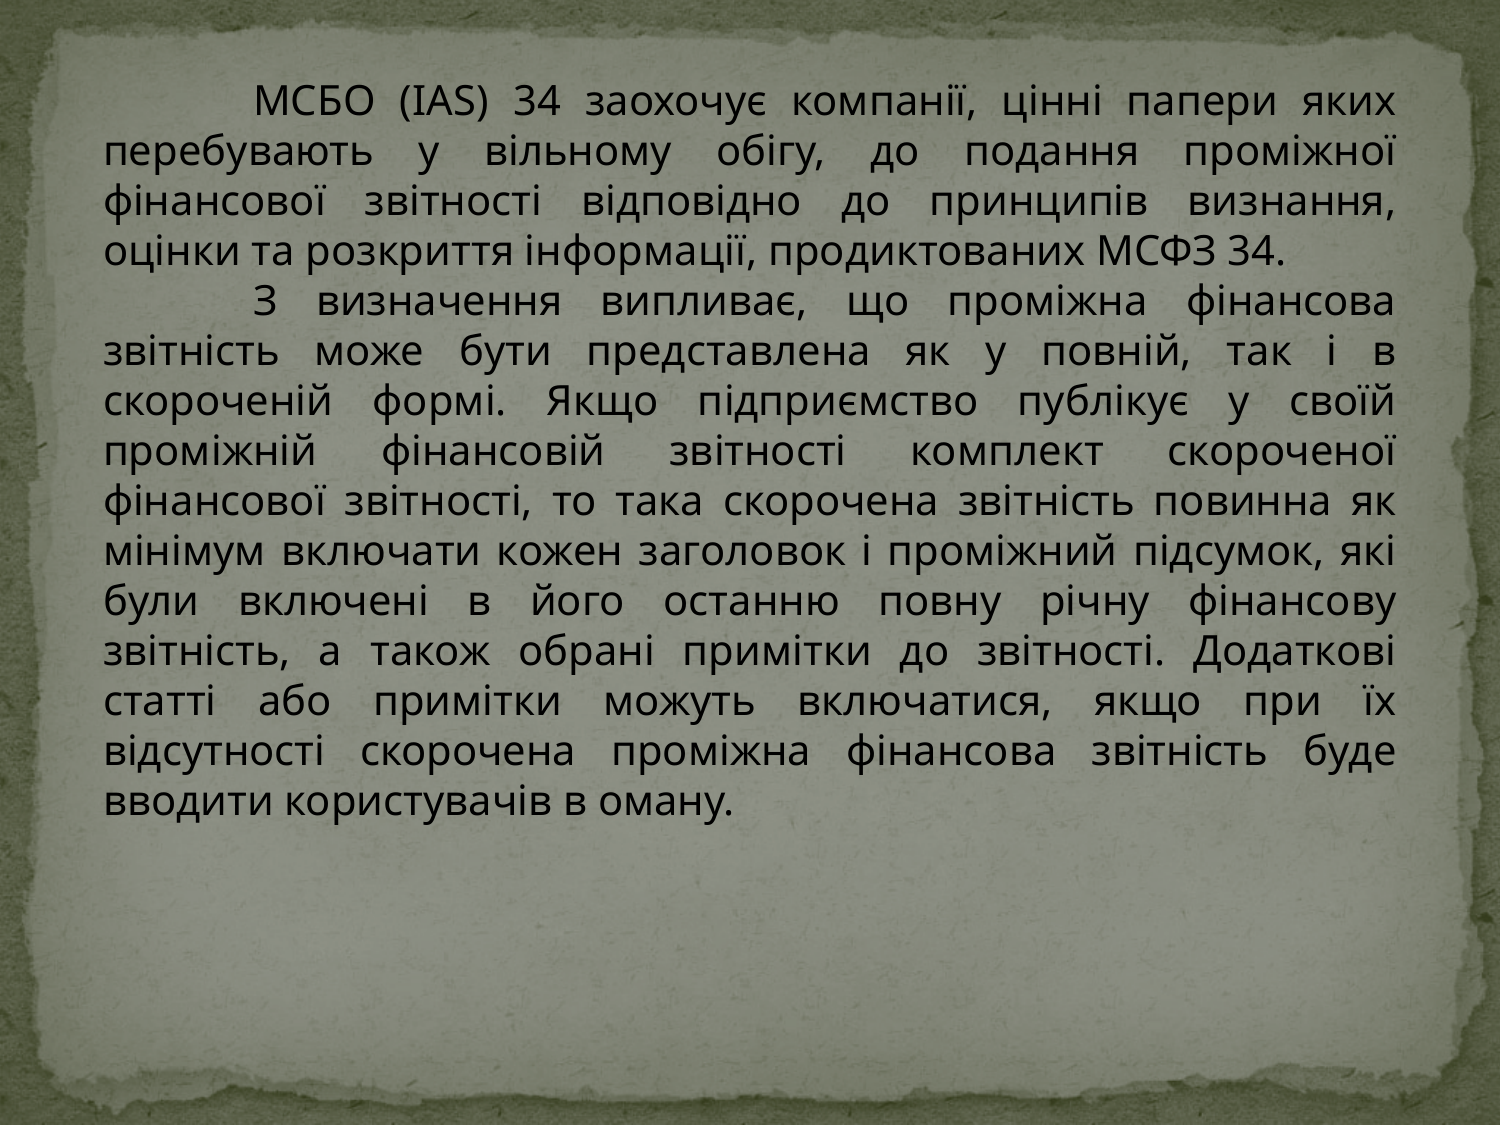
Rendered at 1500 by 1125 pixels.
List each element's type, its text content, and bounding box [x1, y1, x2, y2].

text_box МСБО (IAS) 34 заохочує компанії, цінні папери яких перебувають у вільному обігу, до подання проміжної фінансової звітності відповідно до принципів визнання, оцінки та розкриття інформації, продиктованих МСФЗ 34. З визначення випливає, що проміжна фінансова звітність може бути представлена як у повній, так і в скороченій формі. Якщо підприємство публікує у своїй проміжній фінансовій звітності комплект скороченої фінансової звітності, то така скорочена звітність повинна як мінімум включати кожен заголовок і проміжний підсумок, які були включені в його останню повну річну фінансову звітність, а також обрані примітки до звітності. Додаткові статті або примітки можуть включатися, якщо при їх відсутності скорочена проміжна фінансова звітність буде вводити користувачів в оману. [88, 66, 1412, 882]
